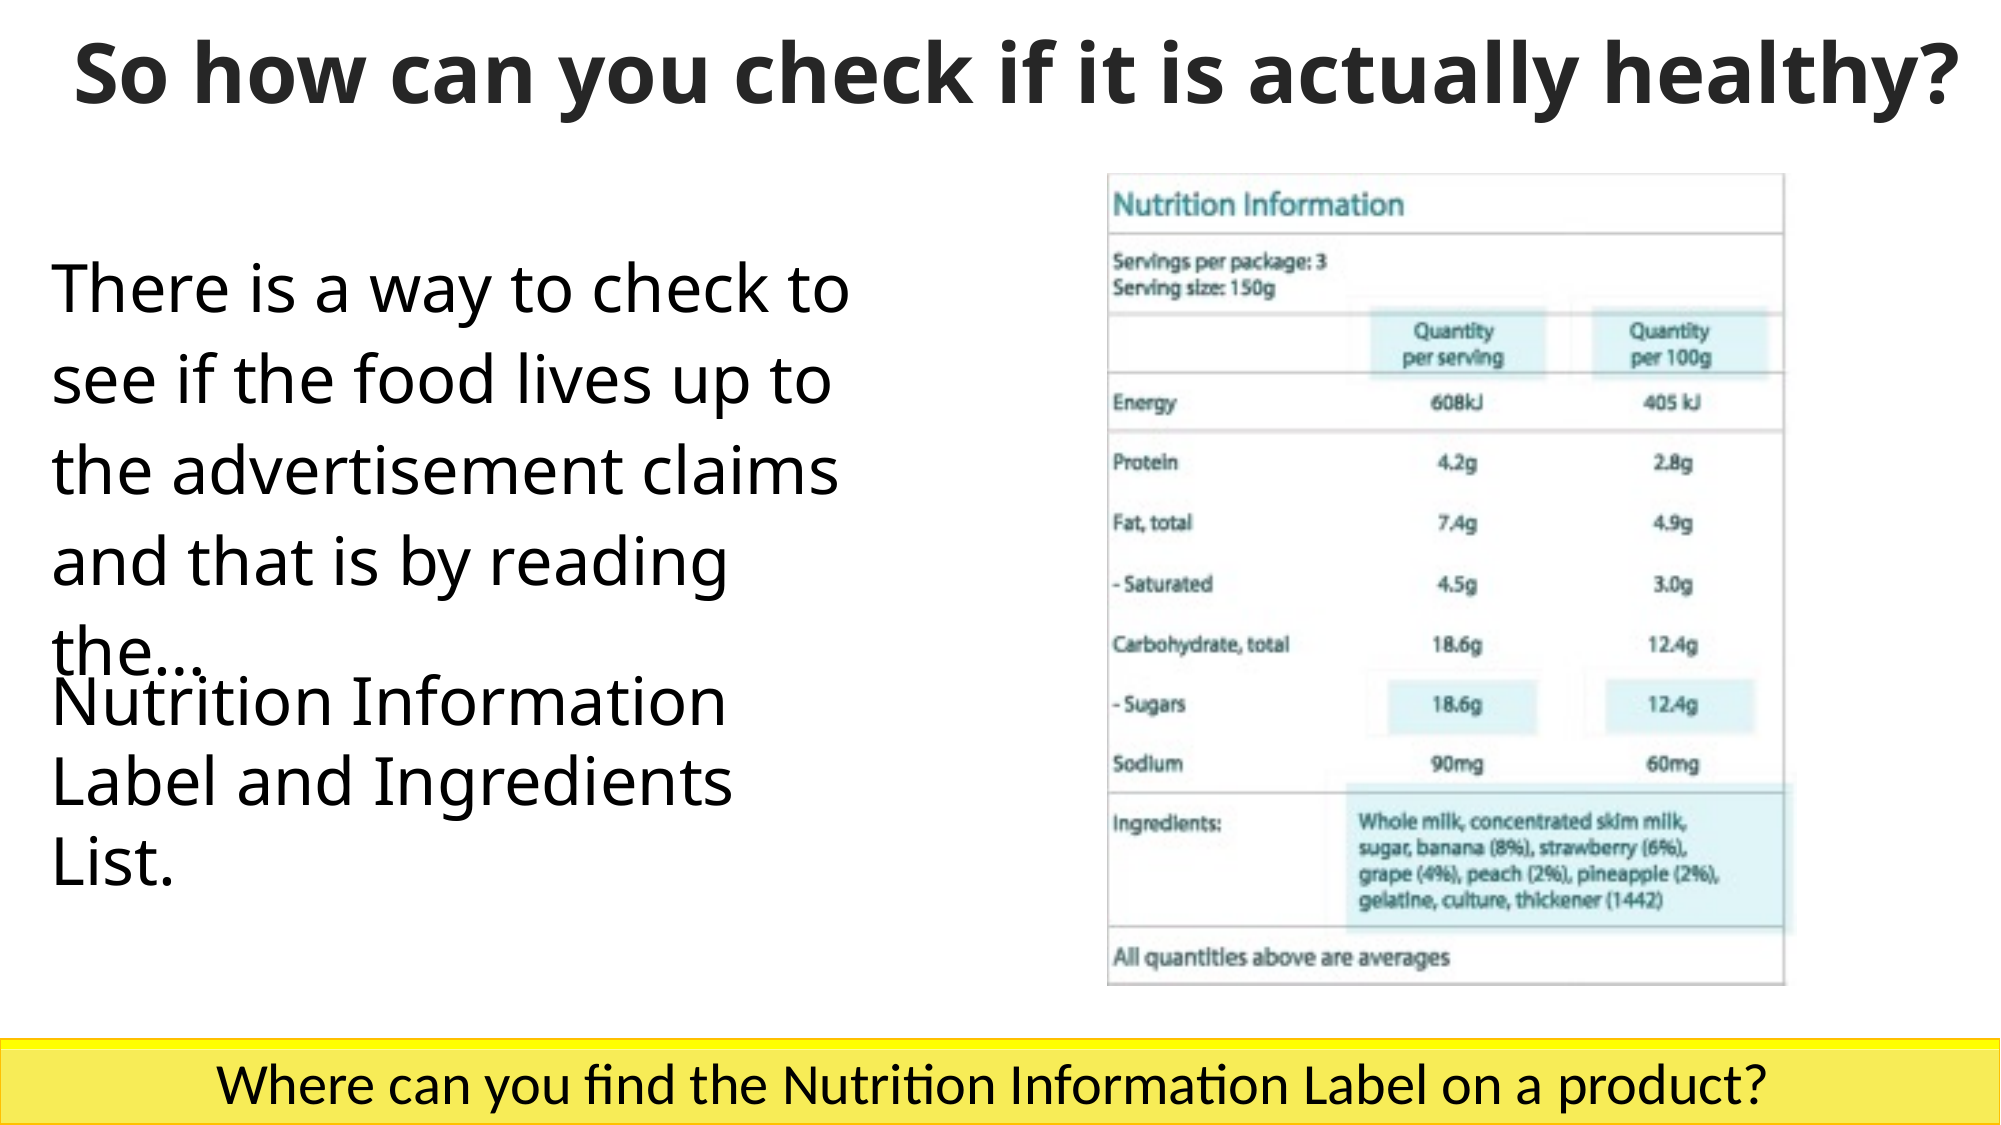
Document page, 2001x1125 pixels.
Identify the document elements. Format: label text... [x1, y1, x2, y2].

text_box So how can you check if it is actually healthy? [58, 13, 1978, 128]
text_box Where can you find the Nutrition Information Label on a product? [0, 1038, 2000, 1125]
text_box Nutrition Information Label and Ingredients List. [36, 651, 836, 907]
picture [1106, 172, 1798, 987]
table_header There is a way to check to see if the food lives up to the advertisement claims and that is by reading the… [36, 234, 908, 703]
